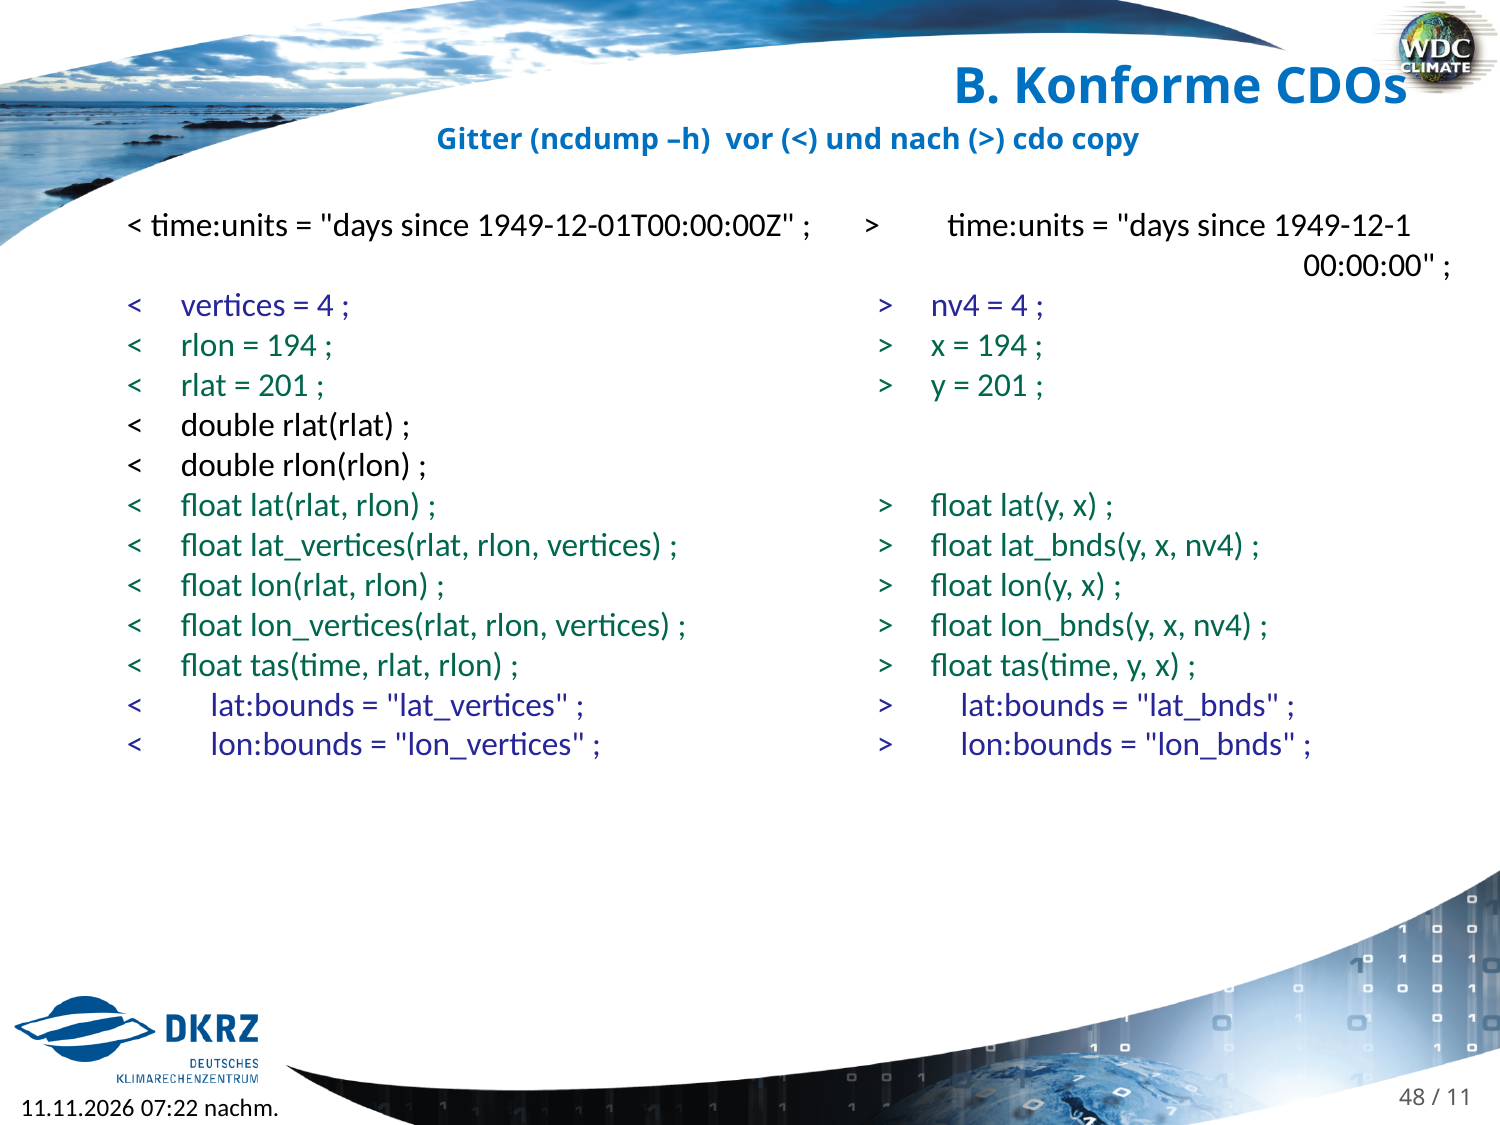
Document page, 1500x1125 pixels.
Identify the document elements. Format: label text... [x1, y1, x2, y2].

picture [0, 0, 1288, 246]
picture [14, 996, 258, 1083]
picture [1371, 0, 1500, 94]
text_box < time:units = "days since 1949-12-01T00:00:00Z" ; > time:units = "days since 1949-12-1 00:00:00" ; < vertices = 4 ; > nv4 = 4 ; < rlon = 194 ; > x = 194 ; < rlat = 201 ; > y = 201 ; < double rlat(rlat) ; < double rlon(rlon) ; < float lat(rlat, rlon) ; > float lat(y, x) ; < float lat_vertices(rlat, rlon, vertices) ; > float lat_bnds(y, x, nv4) ; < float lon(rlat, rlon) ; > float lon(y, x) ; < float lon_vertices(rlat, rlon, vertices) ; > float lon_bnds(y, x, nv4) ; < float tas(time, rlat, rlon) ; > float tas(time, y, x) ; < lat:bounds = "lat_vertices" ; > lat:bounds = "lat_bnds" ; < lon:bounds = "lon_vertices" ; > lon:bounds = "lon_bnds" ; [112, 196, 1483, 770]
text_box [867, 420, 1121, 623]
text_box B. Konforme CDOs Gitter (ncdump –h) vor (<) und nach (>) cdo copy [147, 85, 1424, 167]
picture [285, 867, 1500, 1125]
